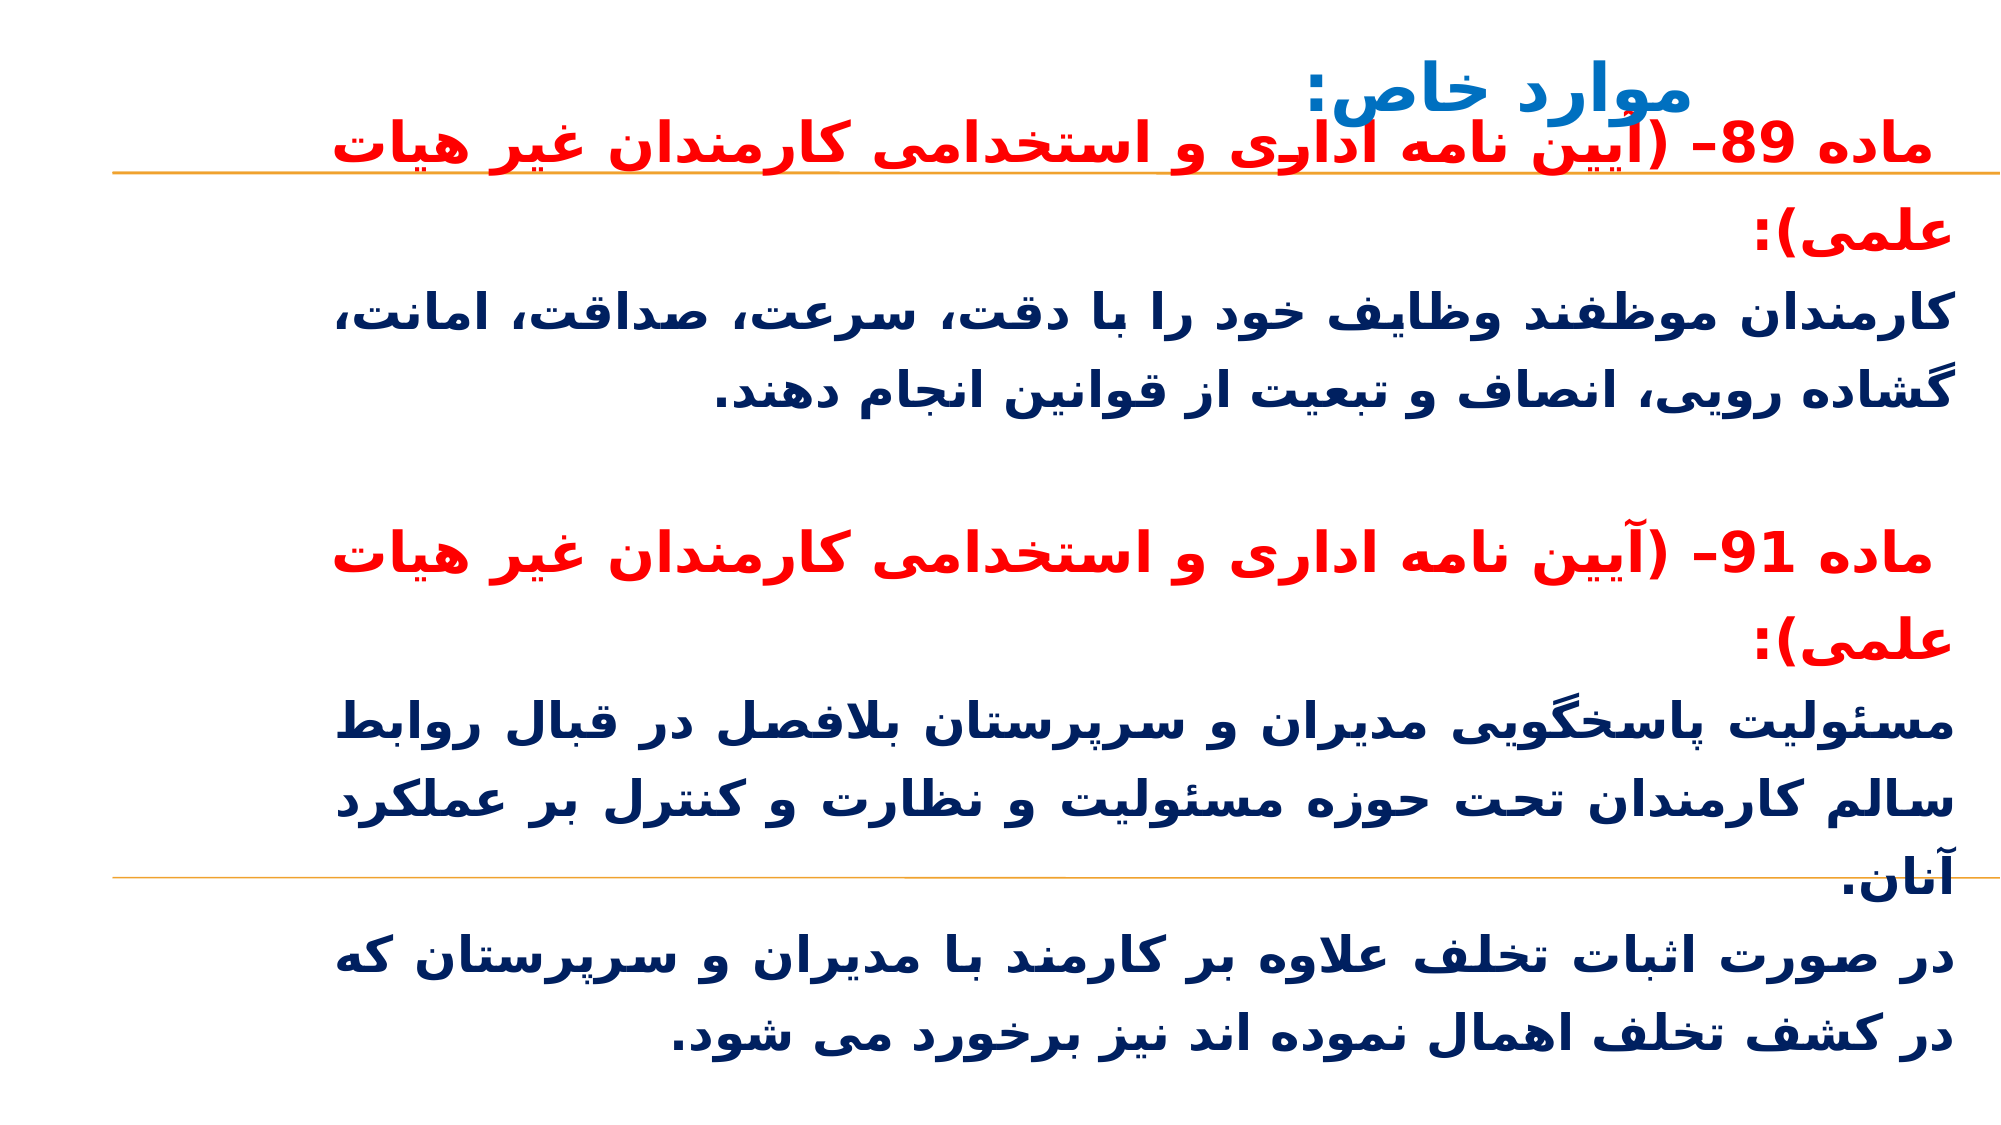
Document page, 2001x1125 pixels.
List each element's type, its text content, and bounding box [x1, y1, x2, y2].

text_box موارد خاص: [269, 32, 1715, 138]
text_box ‌ ماده 89– (آیین نامه اداری و استخدامی کارمندان غیر هیات علمی): کارمندان موظفند وظایف خود را با دقت، سرعت، صداقت، امانت، گشاده رویی، انصاف و تبعیت از قوانین انجام دهند. ماده 91– (آیین نامه اداری و استخدامی کارمندان غیر هیات علمی): مسئولیت پاسخگویی مدیران و سرپرستان بلافصل در قبال روابط سالم کارمندان تحت حوزه مسئولیت و نظارت و کنترل بر عملکرد آنان. در صورت اثبات تخلف علاوه بر کارمند با مدیران و سرپرستان که در کشف تخلف اهمال نموده اند نیز برخورد می شود. [316, 138, 1971, 1006]
